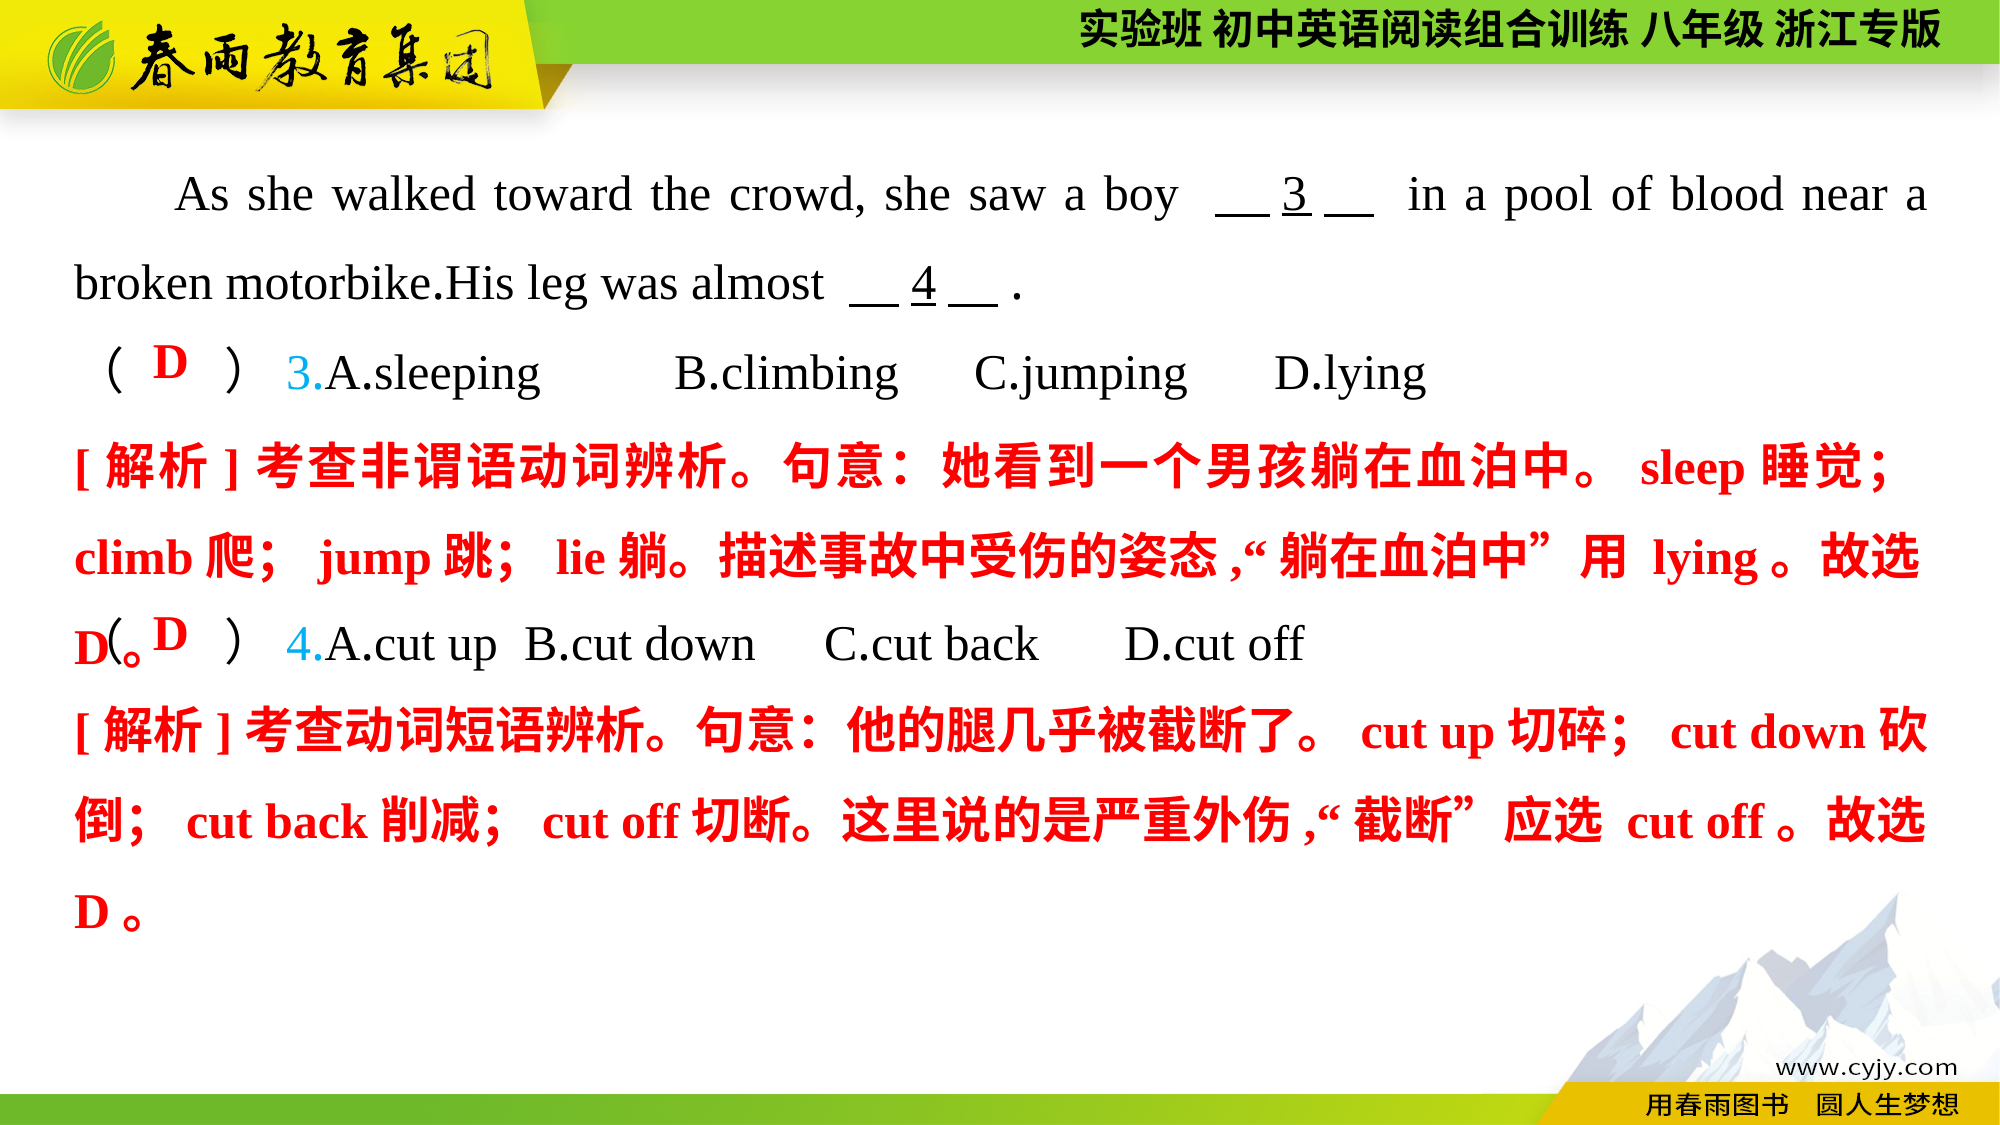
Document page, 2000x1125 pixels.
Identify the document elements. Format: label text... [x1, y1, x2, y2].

text_box [解析]考查非谓语动词辨析。句意：她看到一个男孩躺在血泊中。sleep睡觉；climb爬；jump跳；lie躺。描述事故中受伤的姿态,“躺在血泊中”用 lying。故选D。 [59, 397, 1944, 660]
picture [0, 0, 2000, 1125]
list As she walked toward the crowd, she saw a boy 3 in a pool of blood near a broken motorbike.His leg was almost 4 . （ ）3.A.sleeping B.climbing C.jumping D.lying （ ）4.A.cut up B.cut down C.cut back D.cut off [59, 122, 1944, 397]
text_box [解析]考查动词短语辨析。句意：他的腿几乎被截断了。cut up切碎；cut down砍倒；cut back削减；cut off切断。这里说的是严重外伤,“截断”应选 cut off。故选D。 [59, 660, 1944, 946]
text_box D [138, 592, 204, 660]
text_box D [138, 320, 204, 396]
